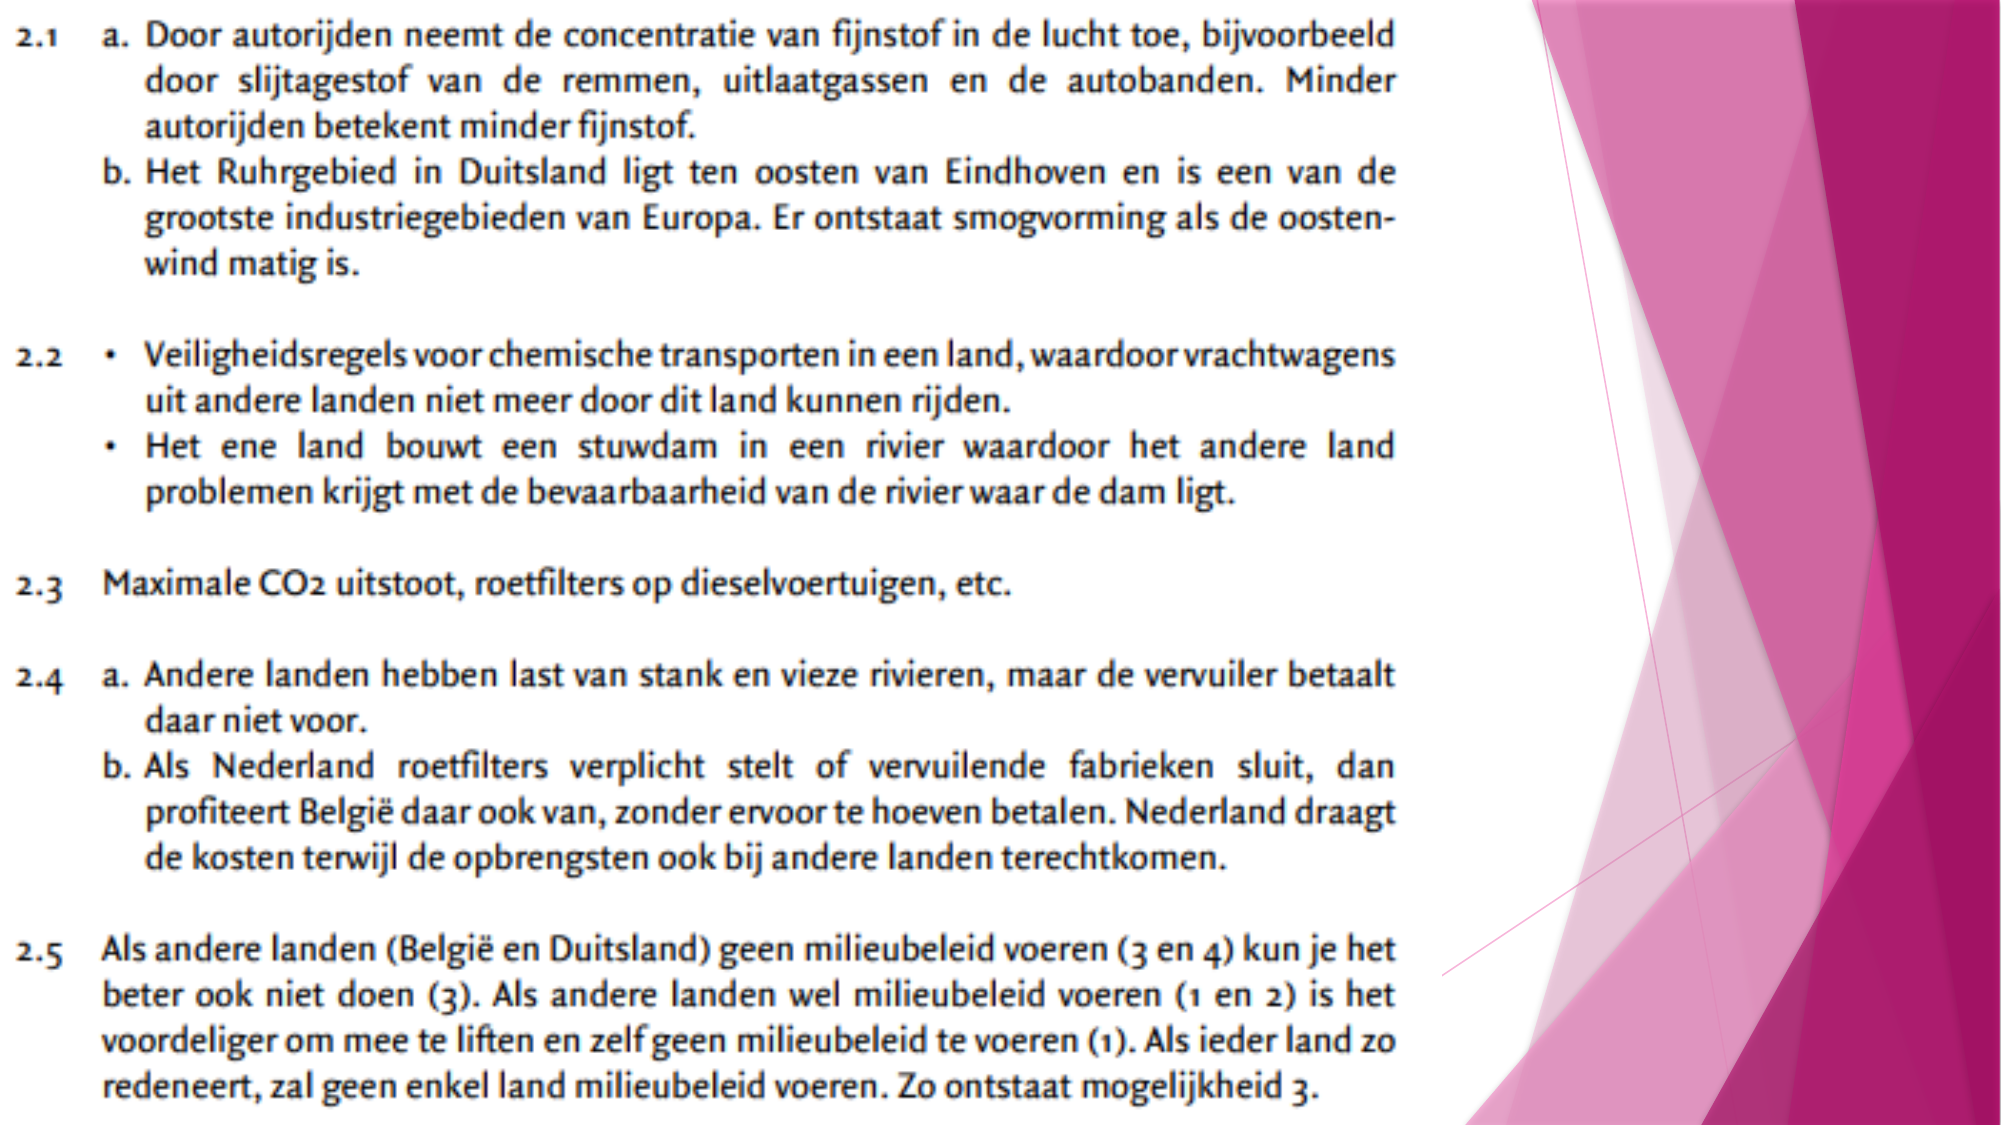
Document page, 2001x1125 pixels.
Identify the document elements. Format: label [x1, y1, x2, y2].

picture [0, 9, 1443, 1125]
